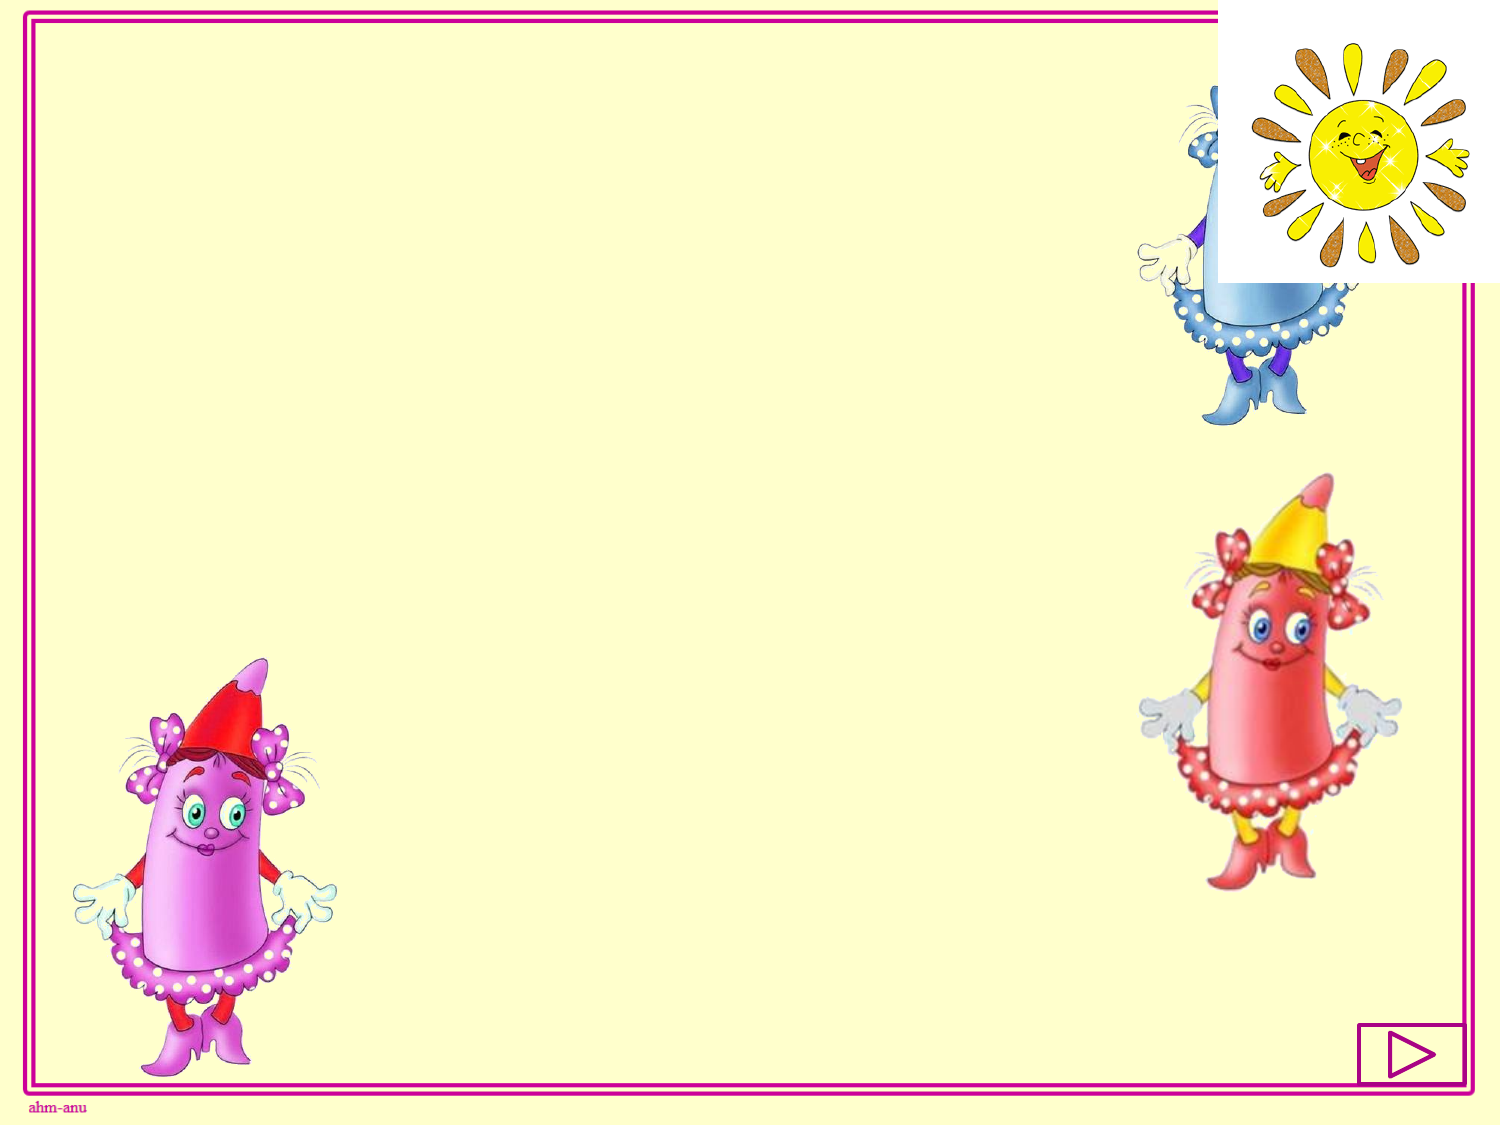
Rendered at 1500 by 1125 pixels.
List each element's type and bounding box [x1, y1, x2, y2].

picture [0, 0, 1500, 1125]
text_box [1357, 1023, 1467, 1086]
